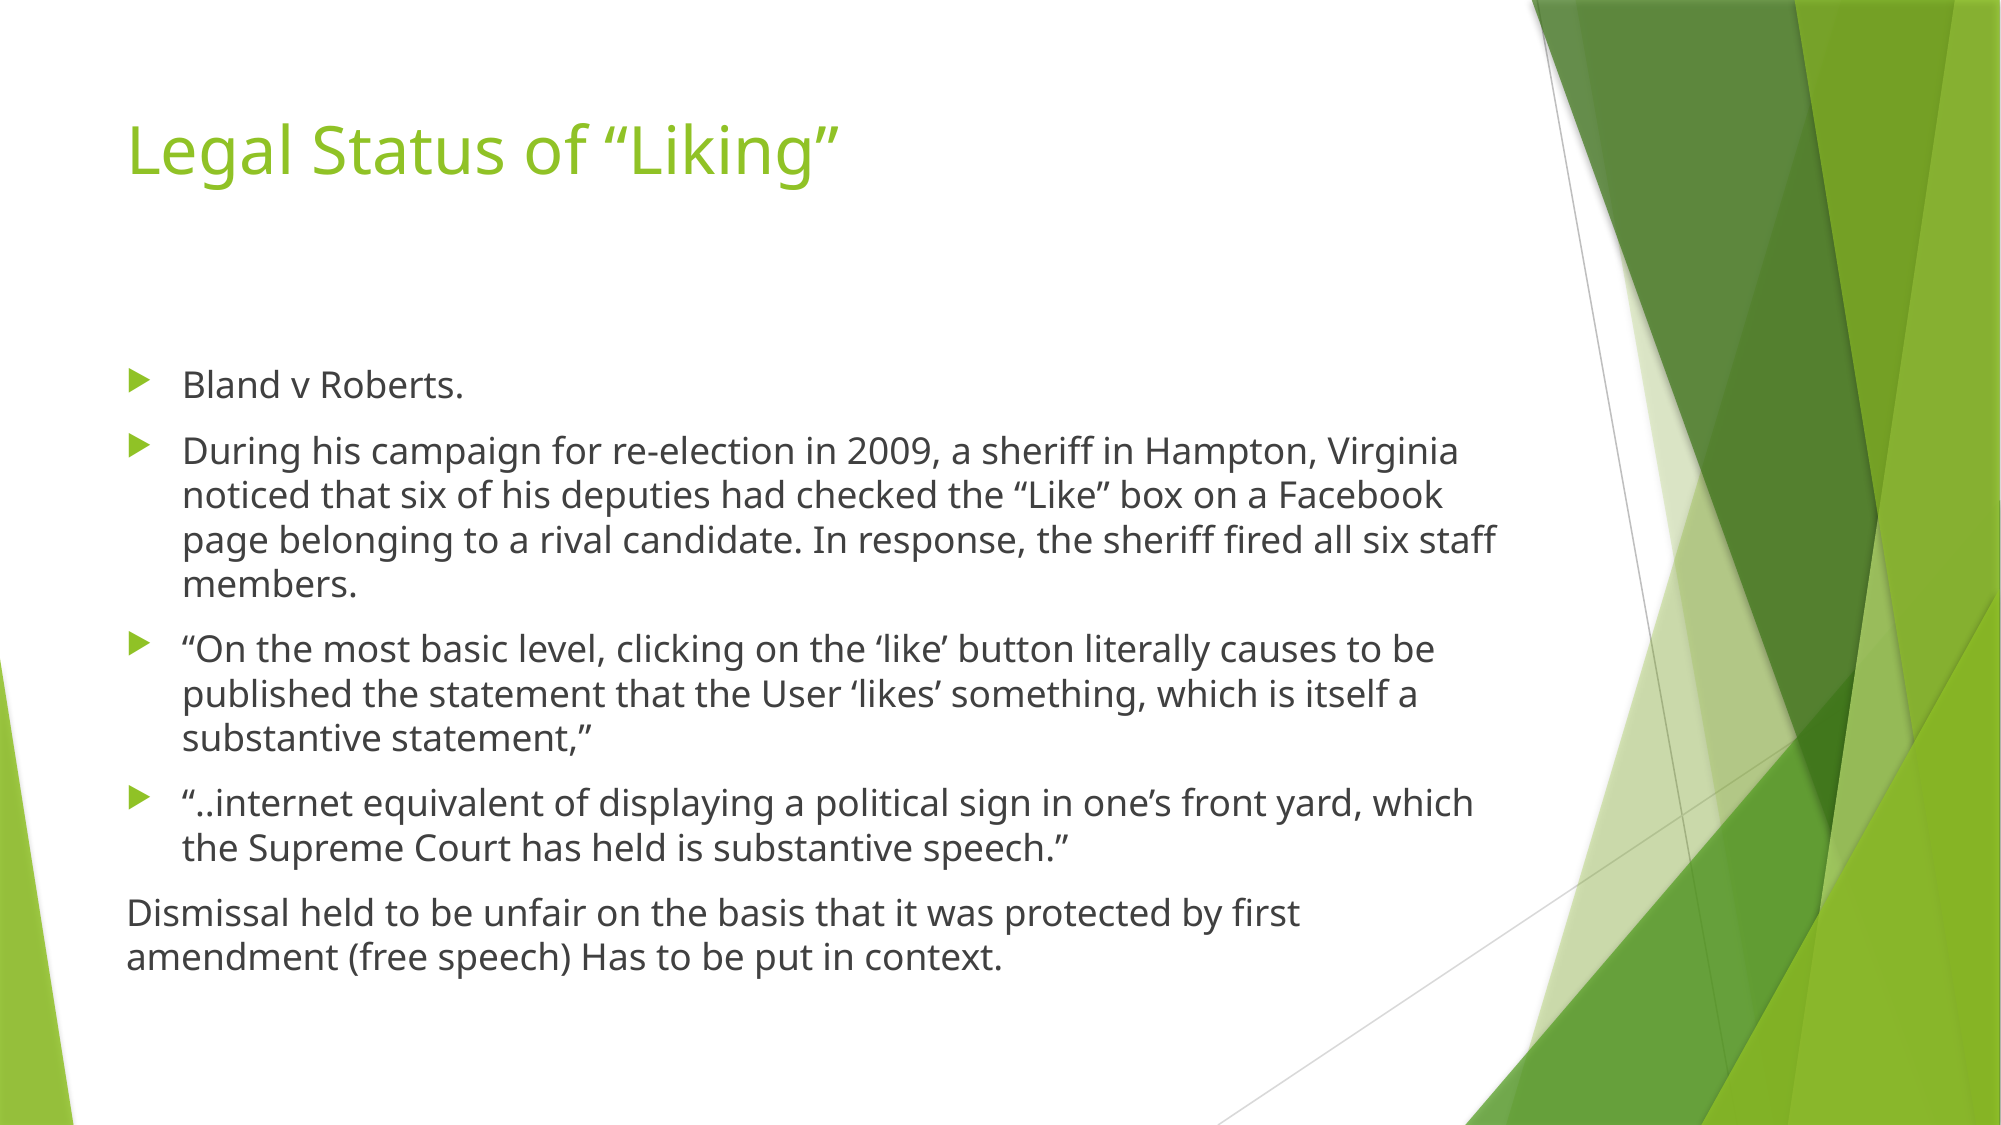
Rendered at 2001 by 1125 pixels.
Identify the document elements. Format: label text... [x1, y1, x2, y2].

list Bland v Roberts. During his campaign for re-election in 2009, a sheriff in Hampton, Virginia noticed that six of his deputies had checked the “Like” box on a Facebook page belonging to a rival candidate. In response, the sheriff fired all six staff members. “On the most basic level, clicking on the ‘like’ button literally causes to be published the statement that the User ‘likes’ something, which is itself a substantive statement,” “..internet equivalent of displaying a political sign in one’s front yard, which the Supreme Court has held is substantive speech.” Dismissal held to be unfair on the basis that it was protected by first amendment (free speech) Has to be put in context. [111, 354, 1522, 992]
title Legal Status of “Liking” [111, 99, 1522, 317]
